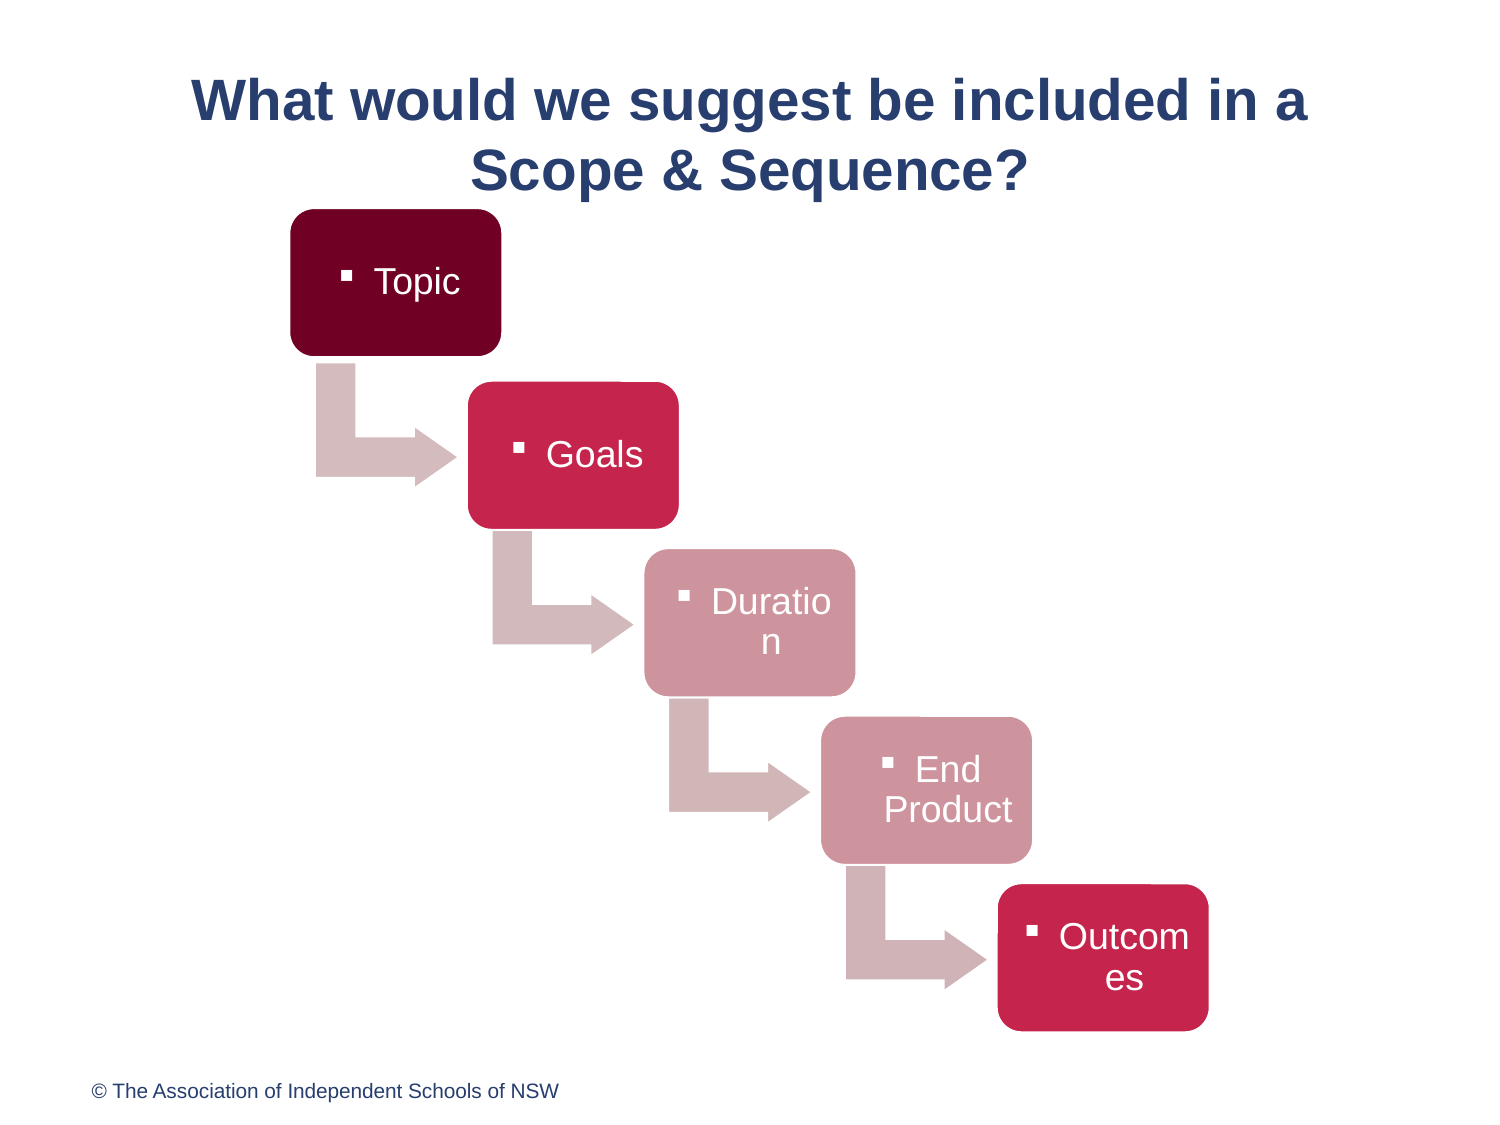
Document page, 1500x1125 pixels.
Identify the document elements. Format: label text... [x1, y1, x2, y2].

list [87, 208, 1413, 1038]
title What would we suggest be included in a Scope & Sequence? [87, 54, 1413, 138]
